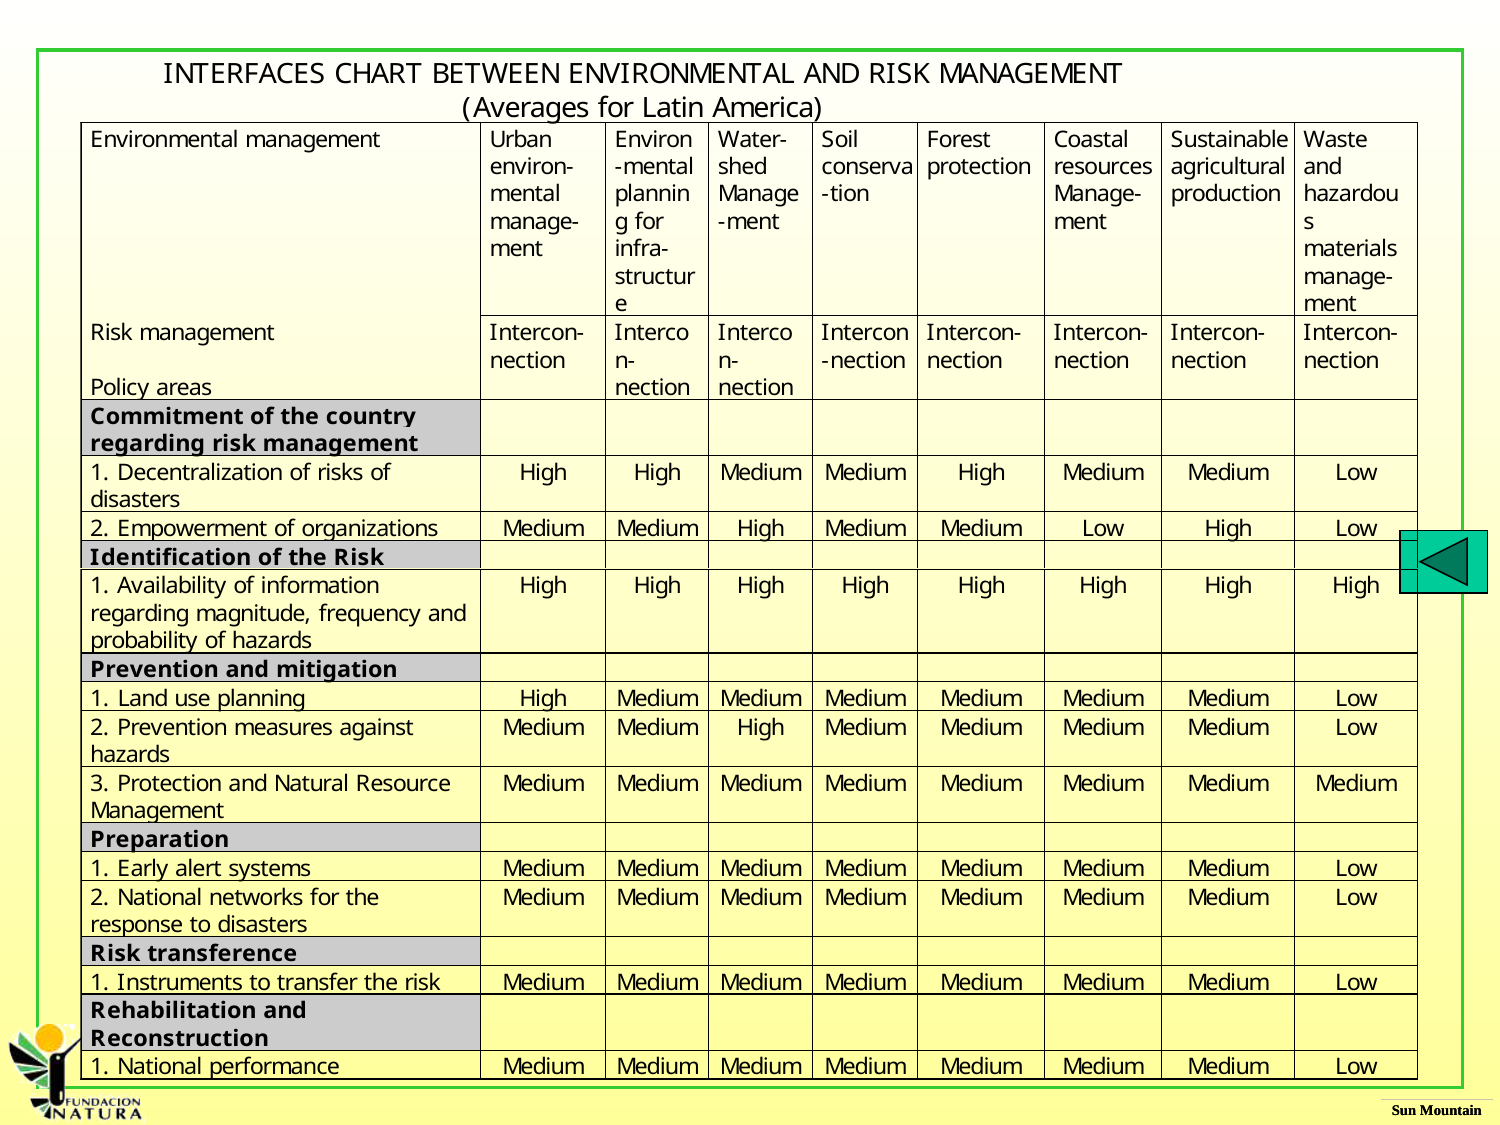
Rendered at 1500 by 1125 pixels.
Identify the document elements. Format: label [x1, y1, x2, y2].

text_box [1424, 530, 1488, 593]
picture [80, 53, 1419, 1114]
